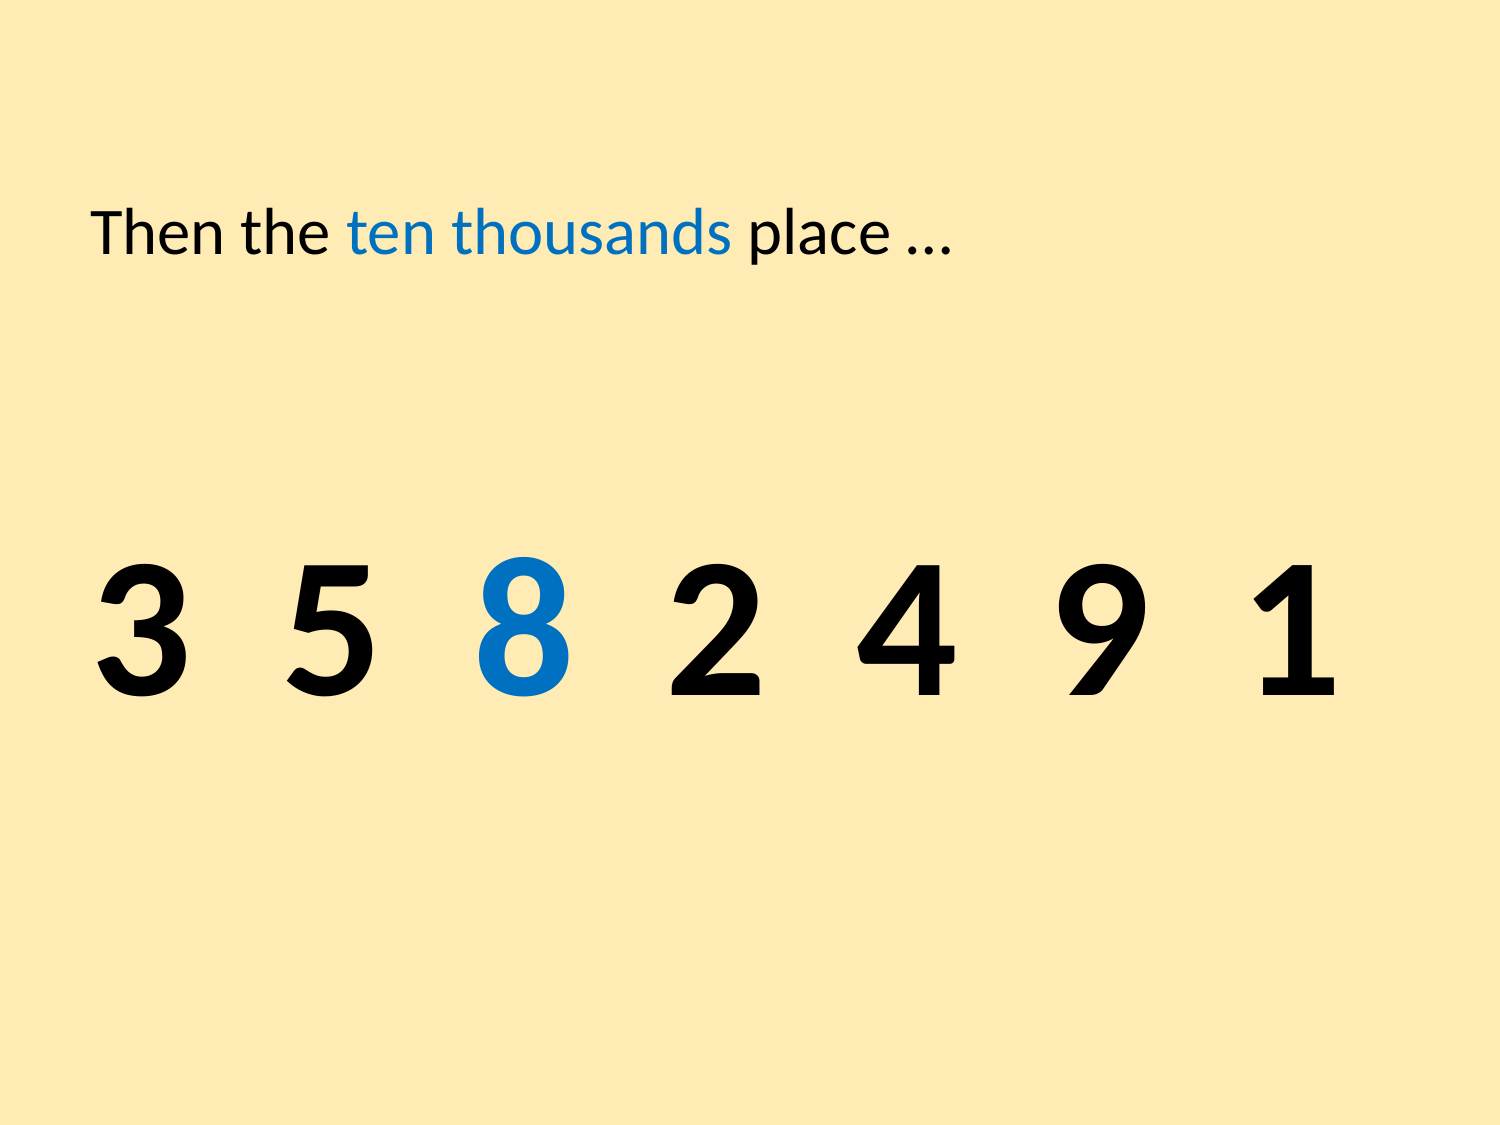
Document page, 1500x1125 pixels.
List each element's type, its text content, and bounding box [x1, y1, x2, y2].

list Then the ten thousands place … 3 5 8 2 4 9 1 [75, 87, 1425, 1005]
